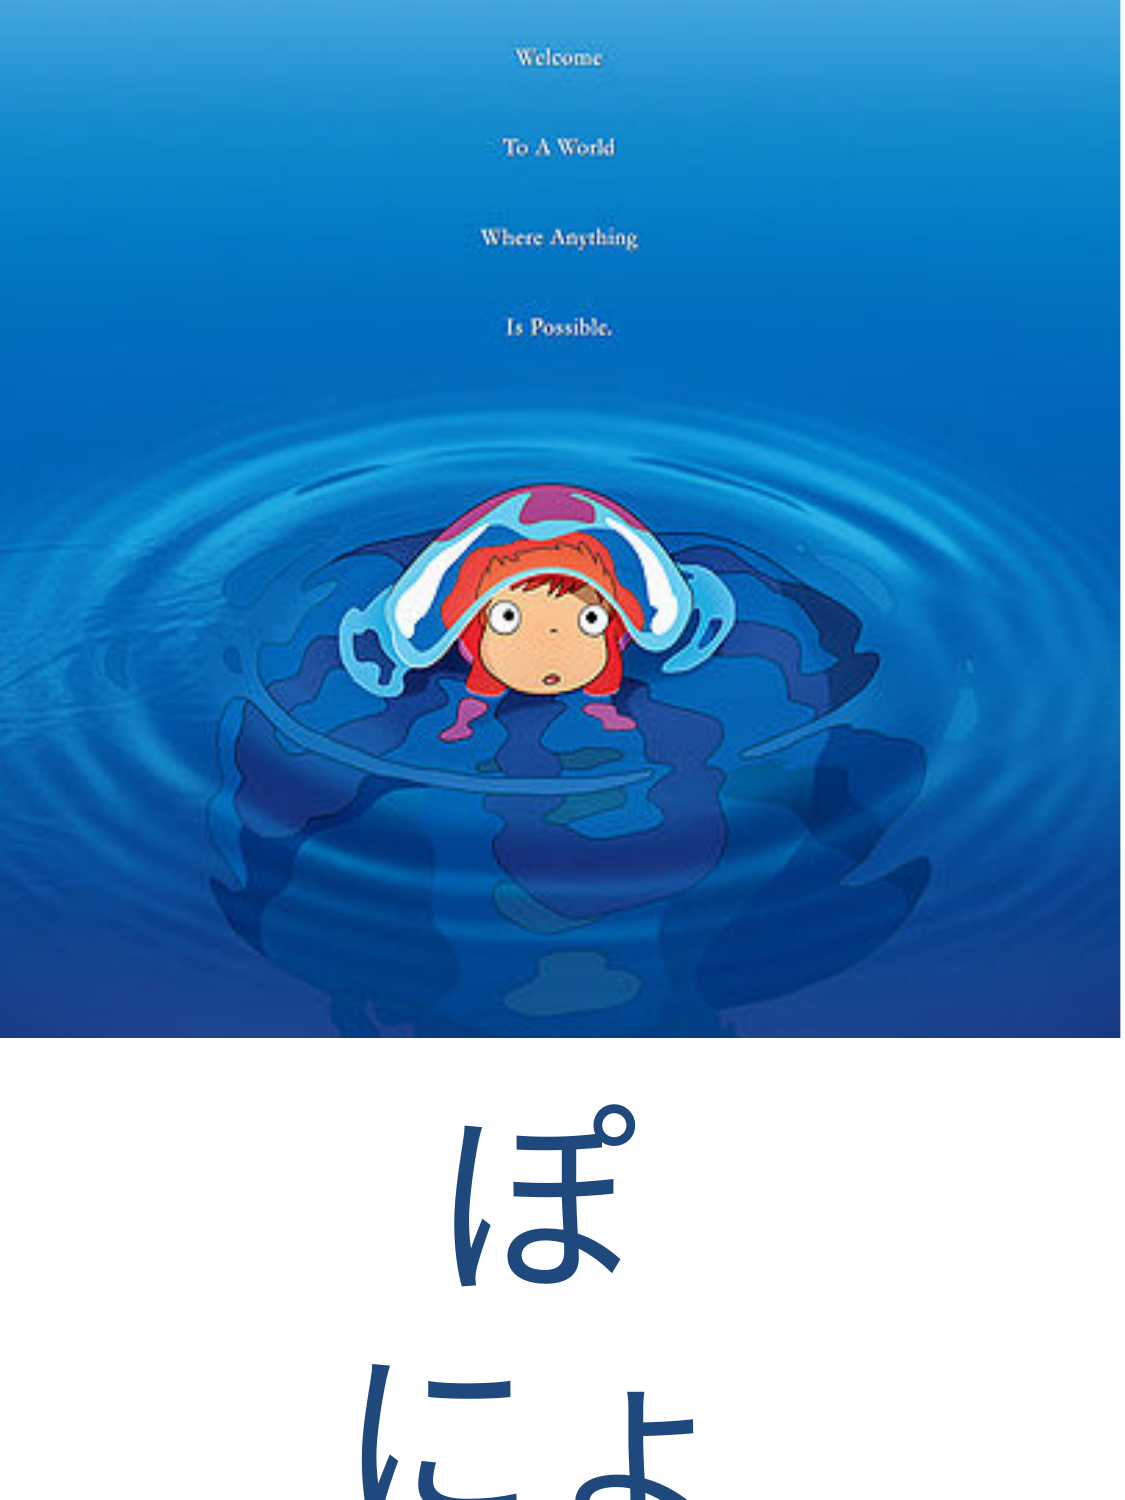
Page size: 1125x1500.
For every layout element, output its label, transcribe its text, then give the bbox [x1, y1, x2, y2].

text_box ぽにょ [237, 1200, 838, 1434]
picture [0, 0, 1121, 1038]
